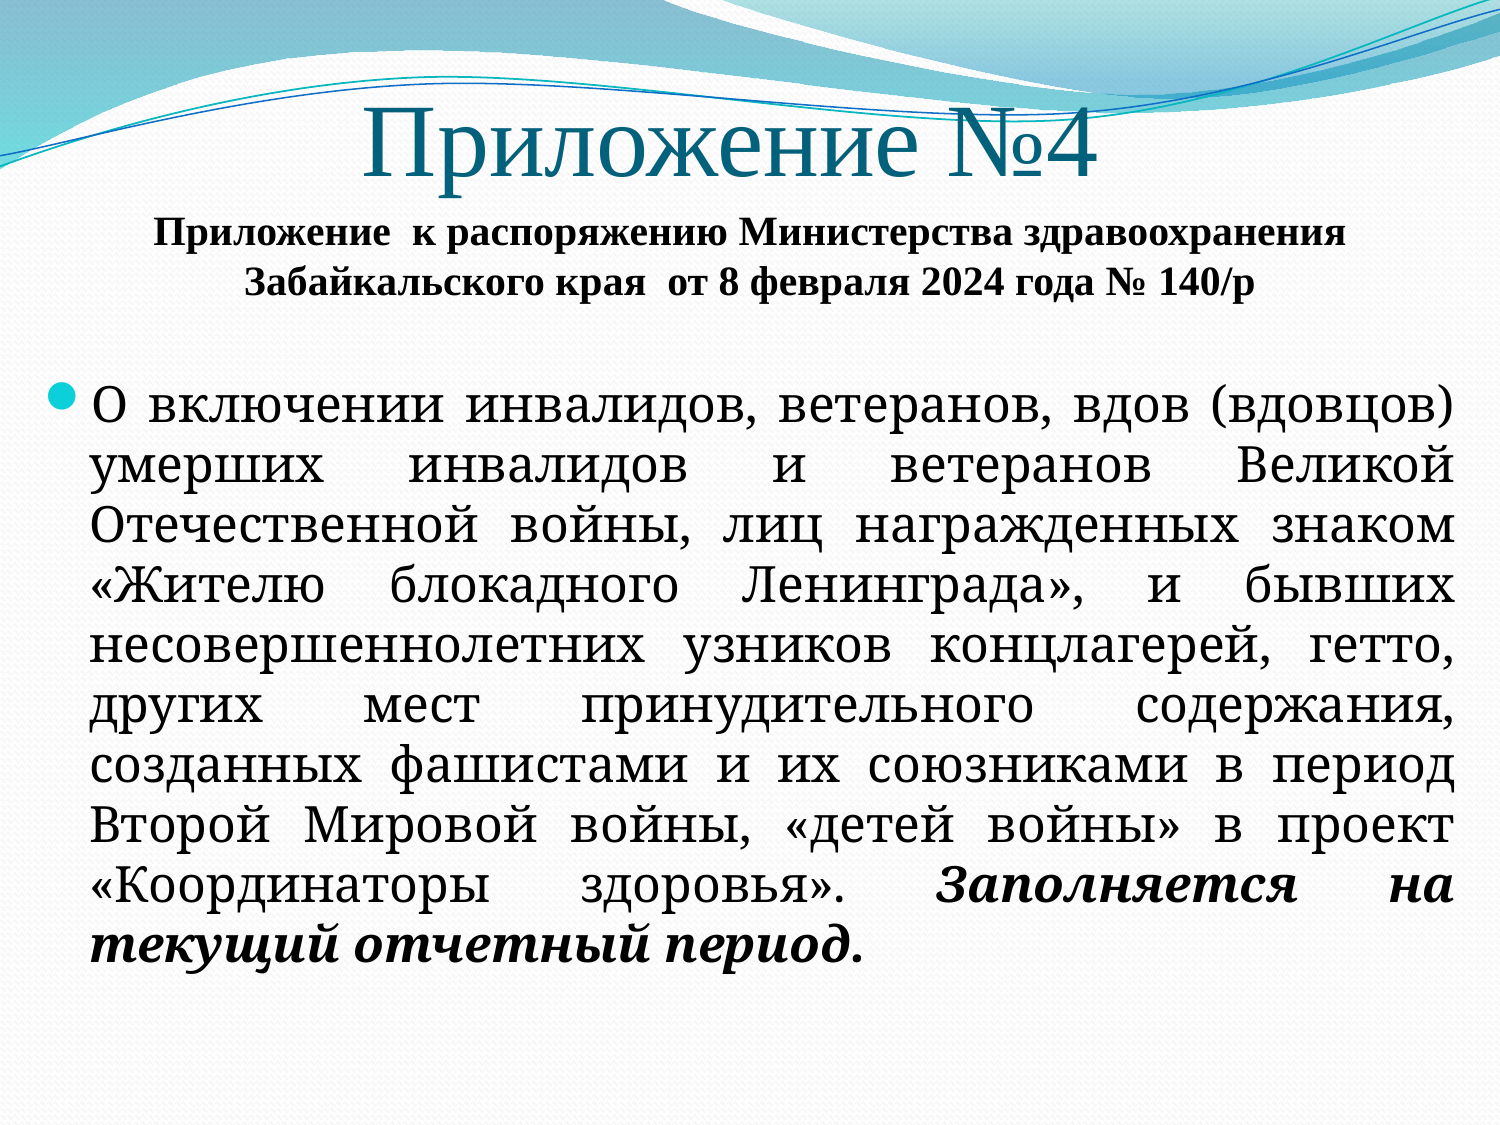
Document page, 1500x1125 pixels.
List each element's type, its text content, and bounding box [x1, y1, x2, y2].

title Приложение №4 [64, 66, 1397, 196]
list Приложение к распоряжению Министерства здравоохранения Забайкальского края от 8 февраля 2024 года № 140/р О включении инвалидов, ветеранов, вдов (вдовцов) умерших инвалидов и ветеранов Великой Отечественной войны, лиц награжденных знаком «Жителю блокадного Ленинграда», и бывших несовершеннолетних узников концлагерей, гетто, других мест принудительного содержания, созданных фашистами и их союзниками в период Второй Мировой войны, «детей войны» в проект «Координаторы здоровья». Заполняется на текущий отчетный период. [29, 196, 1471, 1071]
